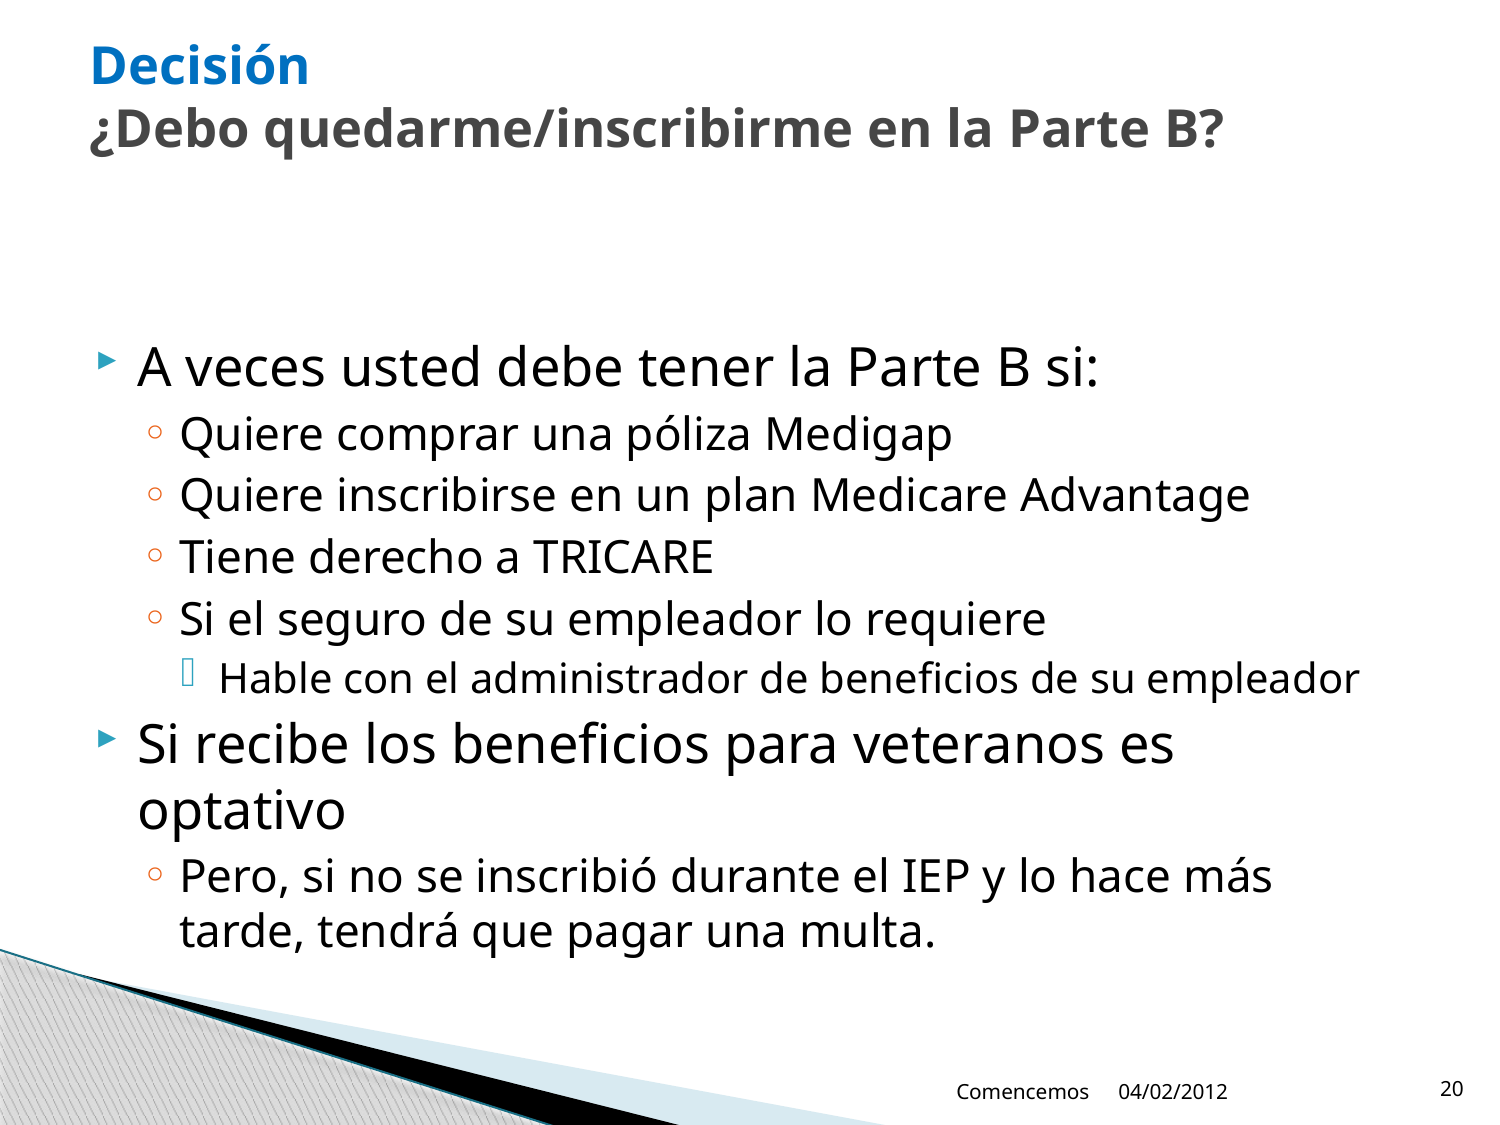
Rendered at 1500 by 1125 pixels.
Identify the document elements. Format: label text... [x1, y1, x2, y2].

slide_number 20 [1418, 1051, 1479, 1112]
list A veces usted debe tener la Parte B si: Quiere comprar una póliza Medigap Quiere inscribirse en un plan Medicare Advantage Tiene derecho a TRICARE Si el seguro de su empleador lo requiere Hable con el administrador de beneficios de su empleador Si recibe los beneficios para veteranos es optativo Pero, si no se inscribió durante el IEP y lo hace más tarde, tendrá que pagar una multa. [62, 324, 1413, 1050]
footer Comencemos [718, 1051, 1105, 1112]
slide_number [1105, 1051, 1418, 1112]
title Decisión ¿Debo quedarme/inscribirme en la Parte B? [75, 24, 1425, 233]
